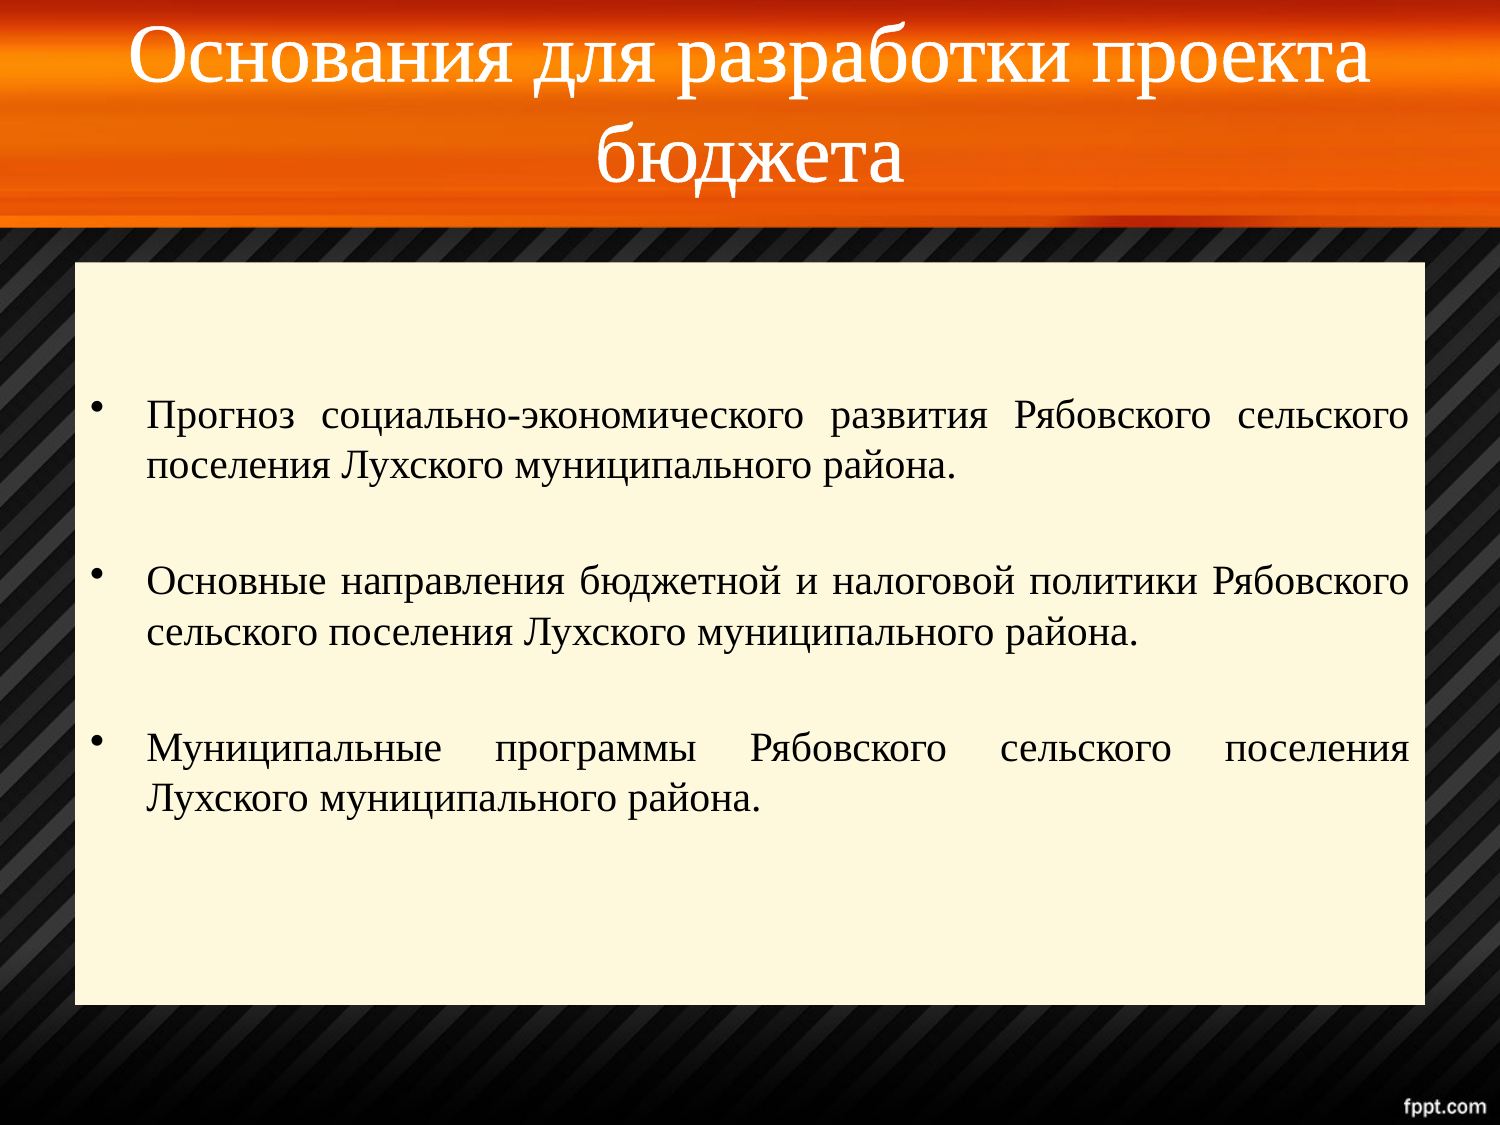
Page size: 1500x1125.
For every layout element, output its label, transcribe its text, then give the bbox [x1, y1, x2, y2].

list Прогноз социально-экономического развития Рябовского сельского поселения Лухского муниципального района. Основные направления бюджетной и налоговой политики Рябовского сельского поселения Лухского муниципального района. Муниципальные программы Рябовского сельского поселения Лухского муниципального района. [74, 262, 1426, 1006]
picture [0, 0, 1500, 1125]
title Основания для разработки проекта бюджета [74, 0, 1426, 197]
